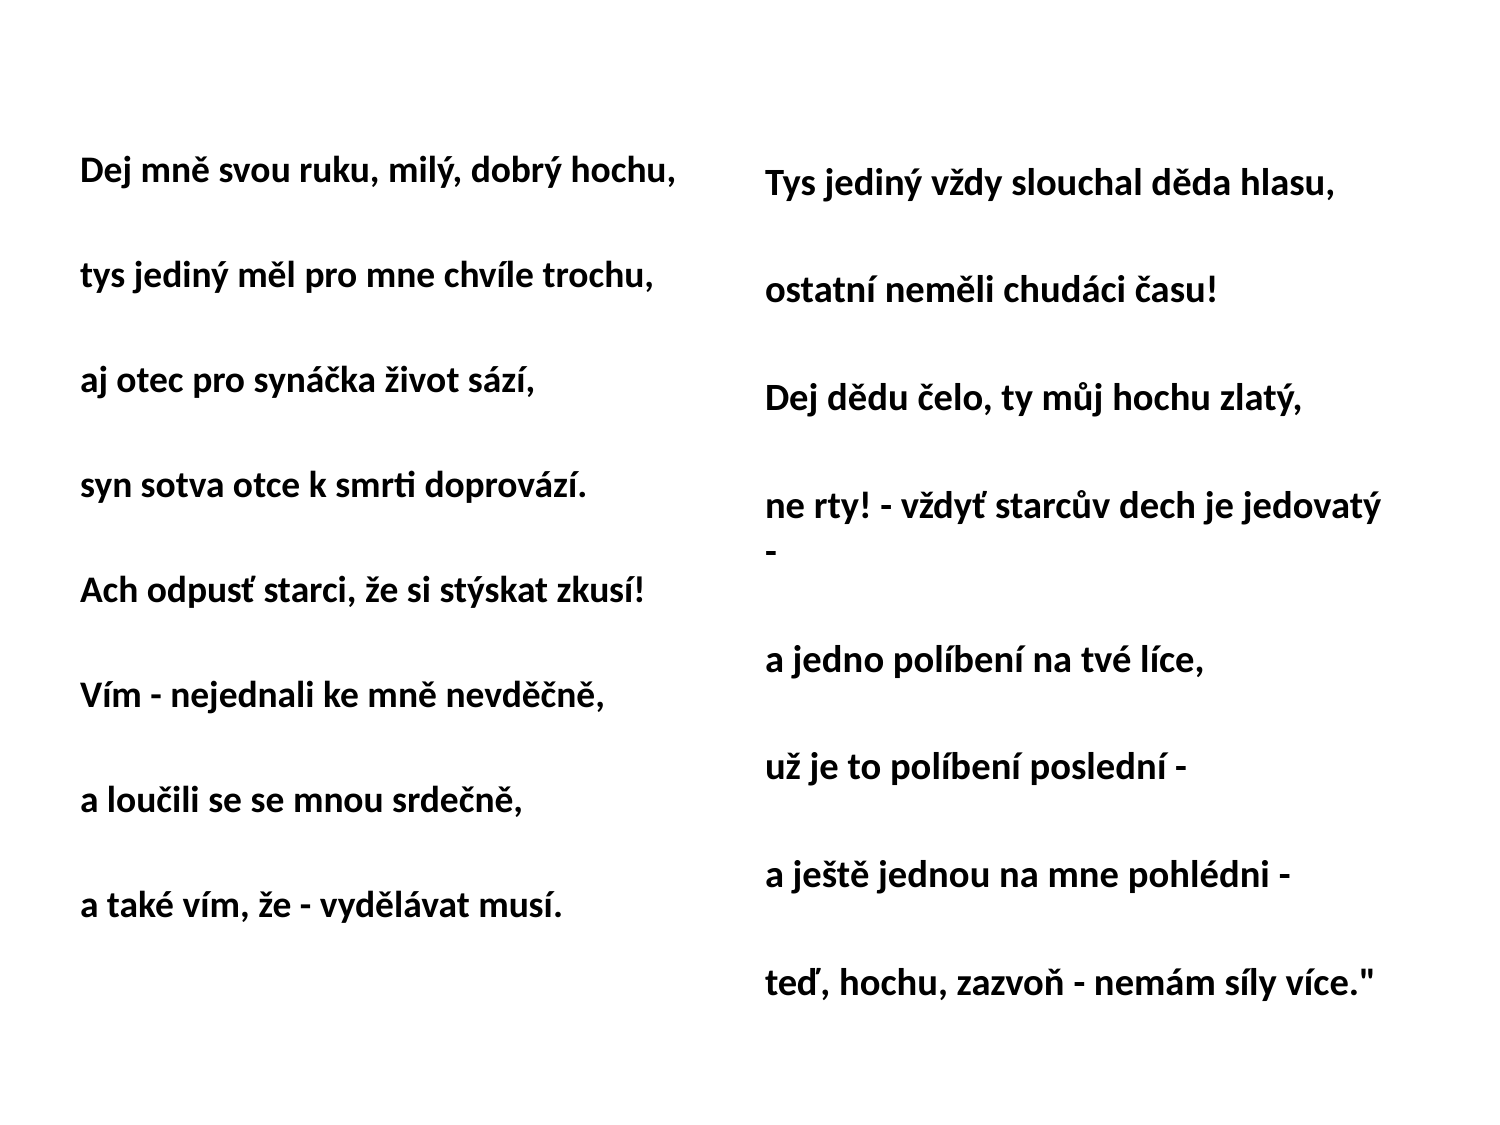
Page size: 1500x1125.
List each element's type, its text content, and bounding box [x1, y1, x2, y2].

list Tys jediný vždy slouchal děda hlasu, ostatní neměli chudáci času! Dej dědu čelo, ty můj hochu zlatý, ne rty! - vždyť starcův dech je jedovatý - a jedno políbení na tvé líce, už je to políbení poslední - a ještě jednou na mne pohlédni - teď, hochu, zazvoň - nemám síly více." [750, 149, 1413, 1041]
list Dej mně svou ruku, milý, dobrý hochu, tys jediný měl pro mne chvíle trochu, aj otec pro synáčka život sází, syn sotva otce k smrti doprovází. Ach odpusť starci, že si stýskat zkusí! Vím - nejednali ke mně nevděčně, a loučili se se mnou srdečně, a také vím, že - vydělávat musí. [64, 137, 728, 1000]
